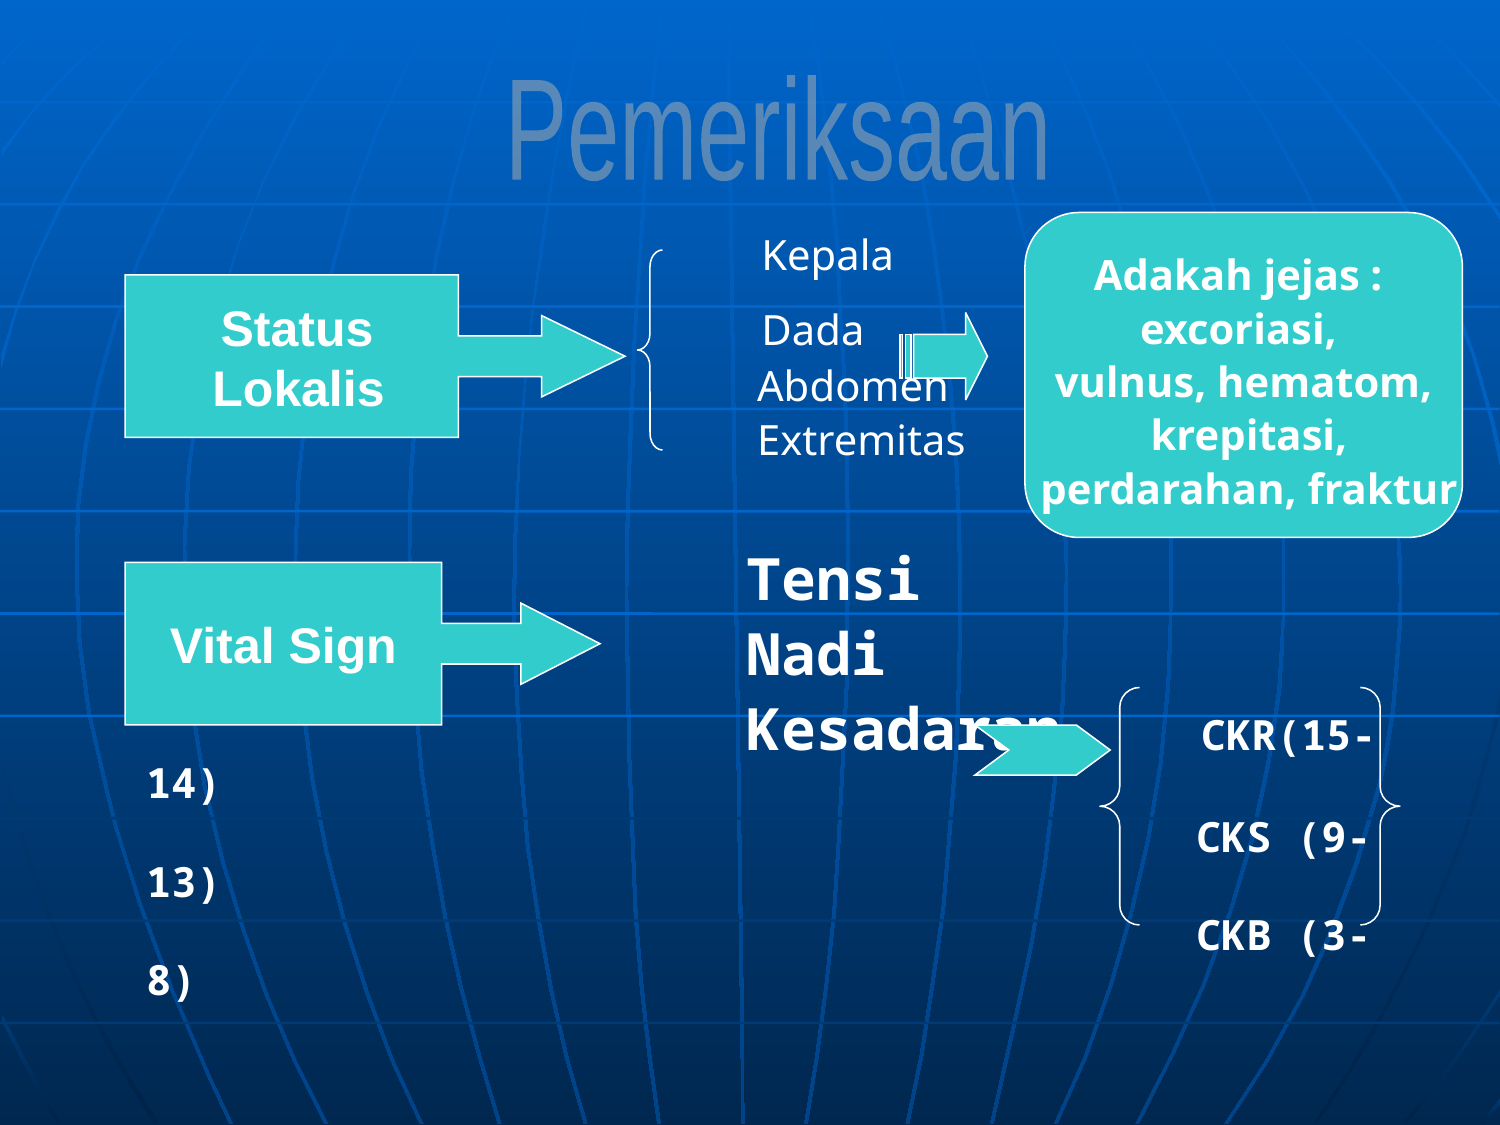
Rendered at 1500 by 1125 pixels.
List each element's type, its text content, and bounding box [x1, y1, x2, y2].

text_box [905, 334, 911, 379]
text_box Vital Sign [125, 562, 601, 725]
list Kepala Dada Abdomen Extremitas Tensi Nadi Kesadaran CKR(15-14) CKS (9-13) CKB (3-8) [74, 212, 1426, 956]
text_box [913, 312, 988, 400]
text_box [899, 334, 903, 379]
text_box Adakah jejas : excoriasi, vulnus, hematom, krepitasi, perdarahan, fraktur [1024, 212, 1463, 538]
text_box [1099, 687, 1400, 925]
text_box [975, 725, 1111, 776]
text_box Status Lokalis [125, 274, 626, 438]
text_box [637, 249, 663, 451]
